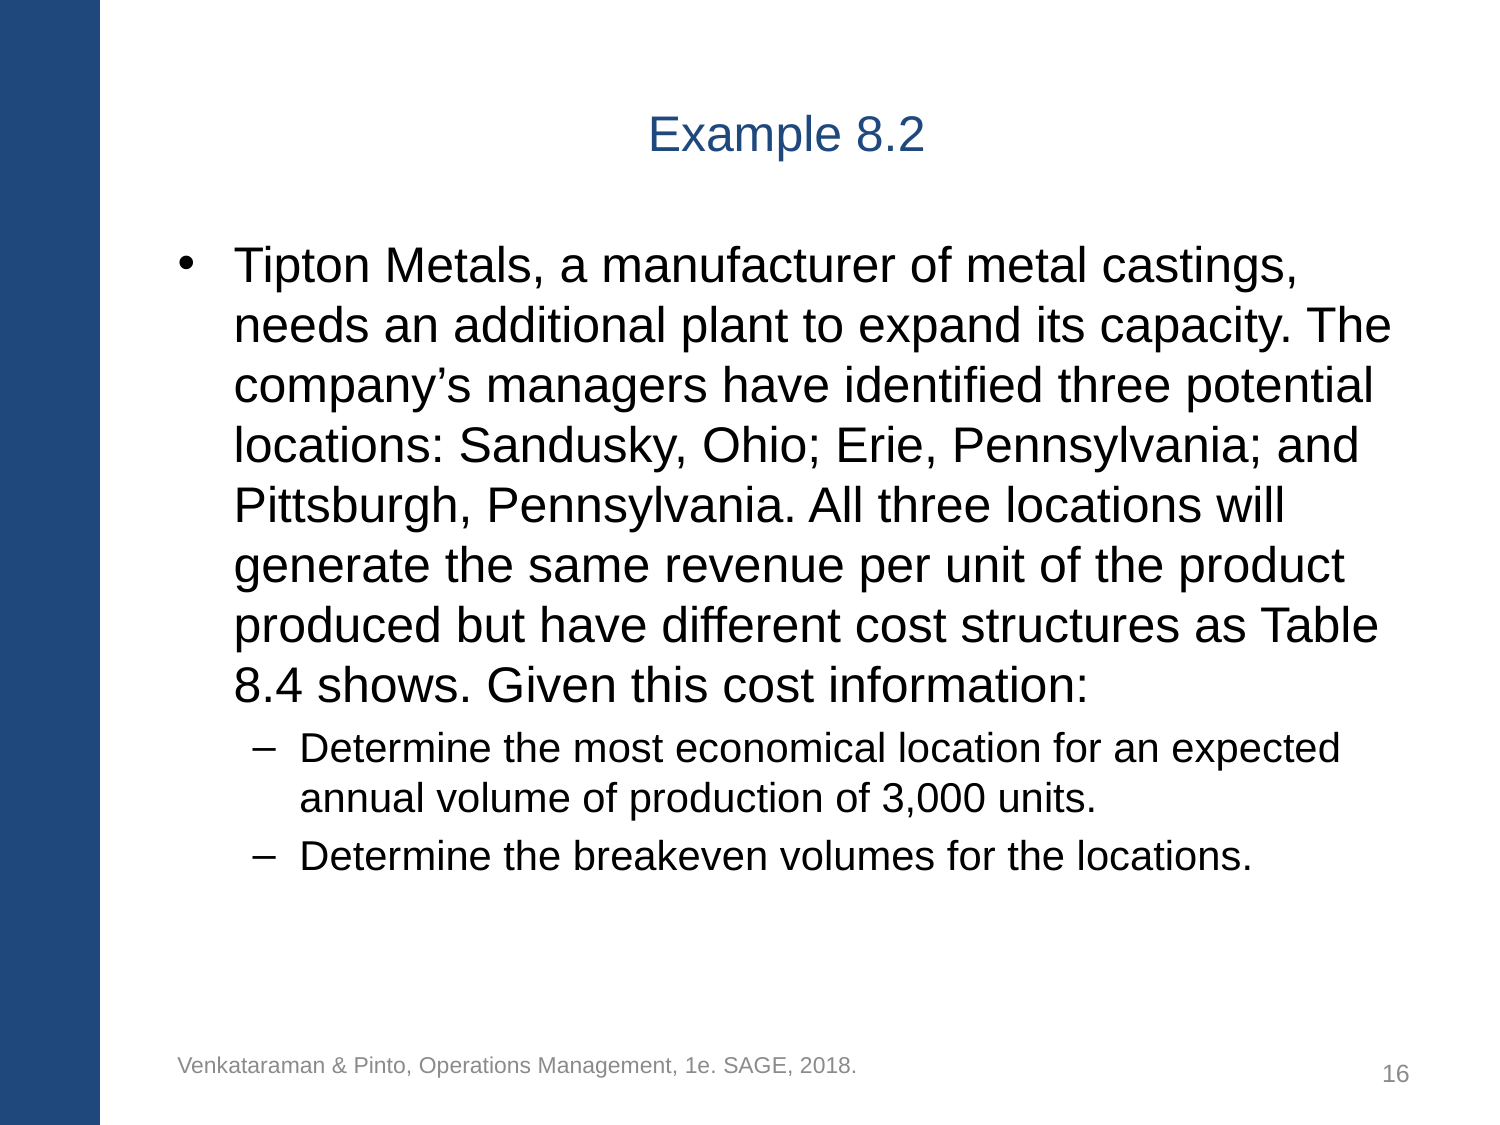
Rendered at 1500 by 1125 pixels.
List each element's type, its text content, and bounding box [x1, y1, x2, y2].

footer Venkataraman & Pinto, Operations Management, 1e. SAGE, 2018. [162, 1042, 1313, 1103]
title Example 8.2 [162, 37, 1425, 224]
list Tipton Metals, a manufacturer of metal castings, needs an additional plant to expand its capacity. The company’s managers have identified three potential locations: Sandusky, Ohio; Erie, Pennsylvania; and Pittsburgh, Pennsylvania. All three locations will generate the same revenue per unit of the product produced but have different cost structures as Table 8.4 shows. Given this cost information: Determine the most economical location for an expected annual volume of production of 3,000 units. Determine the breakeven volumes for the locations. [162, 224, 1425, 1013]
slide_number 16 [1350, 1042, 1425, 1103]
